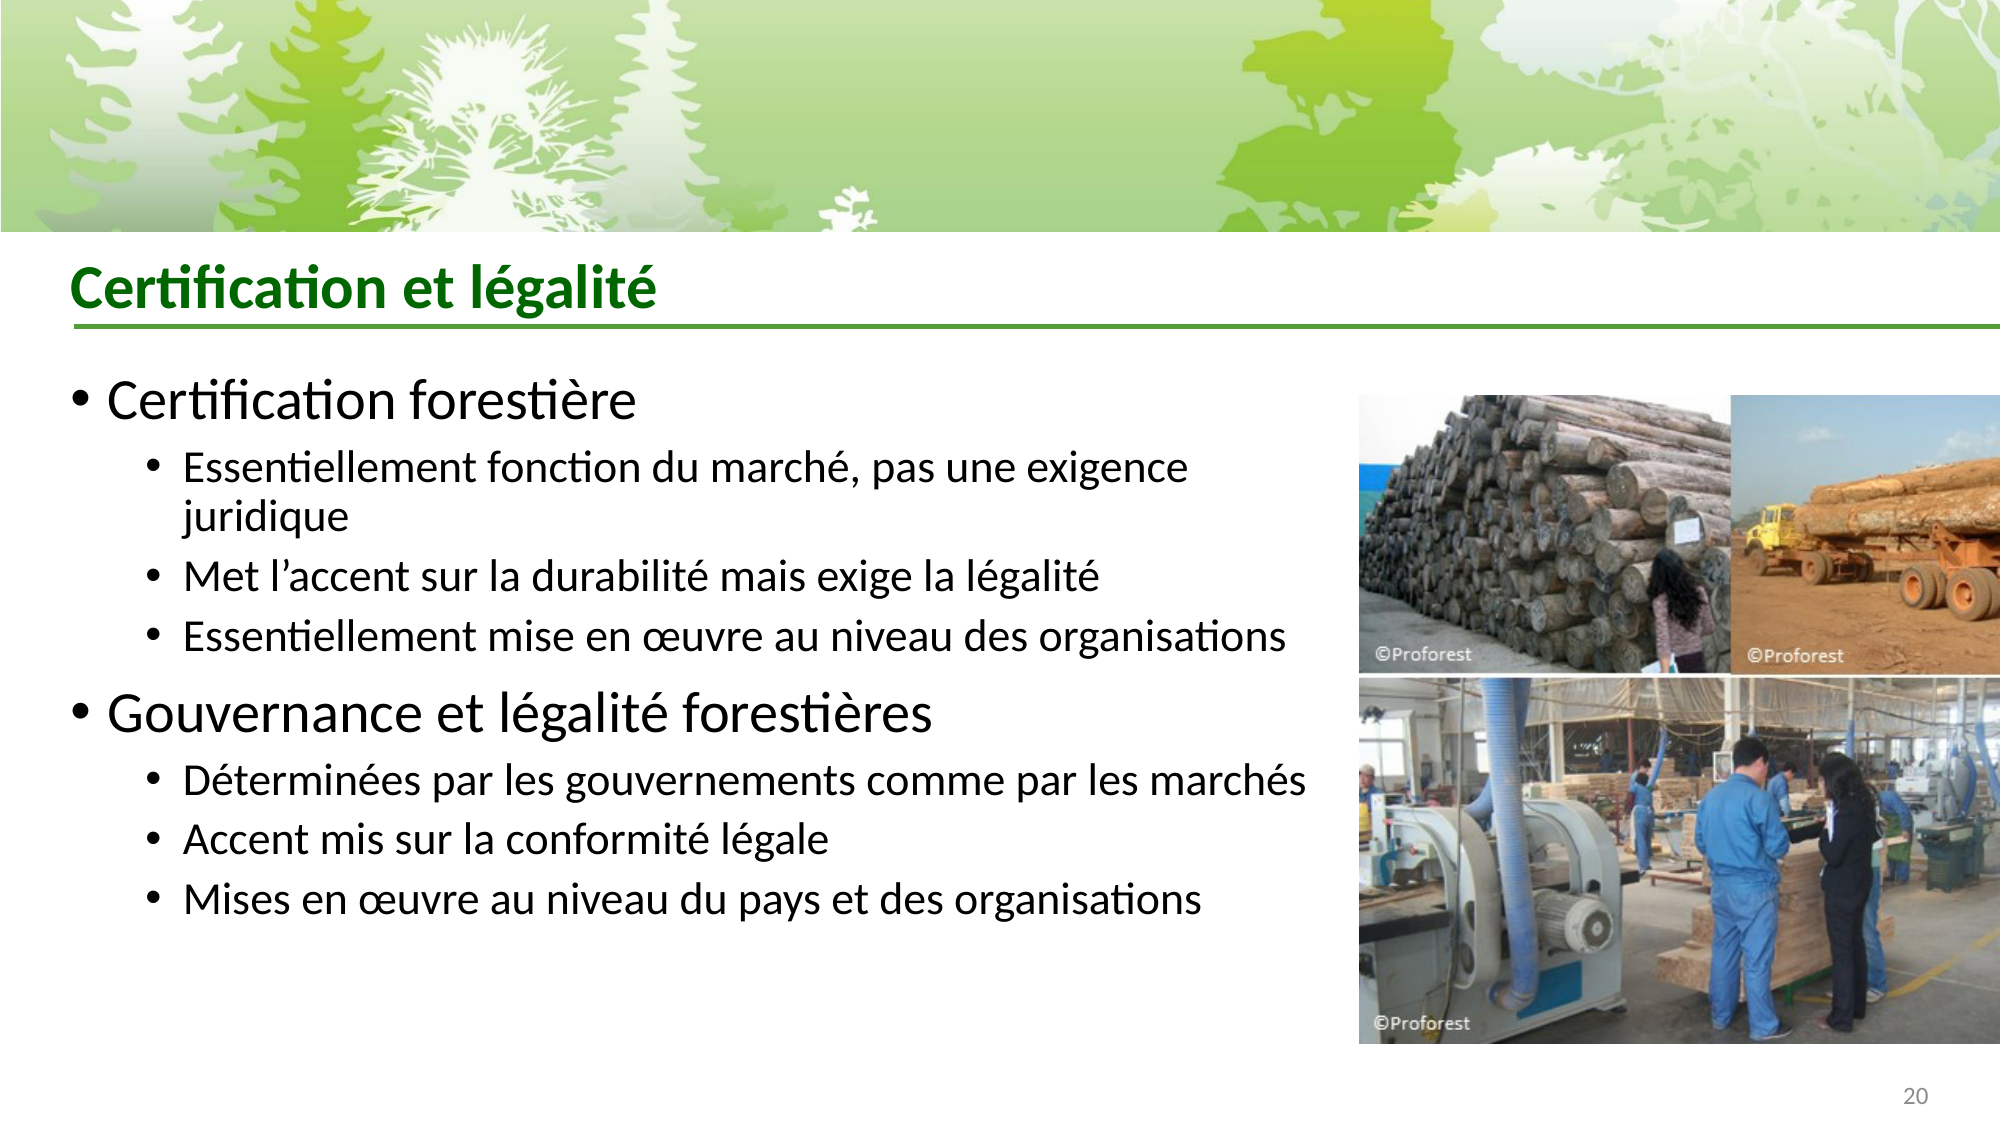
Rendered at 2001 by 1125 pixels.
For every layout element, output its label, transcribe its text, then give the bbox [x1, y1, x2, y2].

title Certification et légalité [55, 194, 1406, 382]
picture [0, 0, 2000, 232]
list Certification forestière Essentiellement fonction du marché, pas une exigence juridique Met l’accent sur la durabilité mais exige la légalité Essentiellement mise en œuvre au niveau des organisations Gouvernance et légalité forestières Déterminées par les gouvernements comme par les marchés Accent mis sur la conformité légale Mises en œuvre au niveau du pays et des organisations [55, 362, 1360, 1028]
slide_number 20 [1493, 1065, 1944, 1125]
picture [1359, 395, 2000, 1044]
